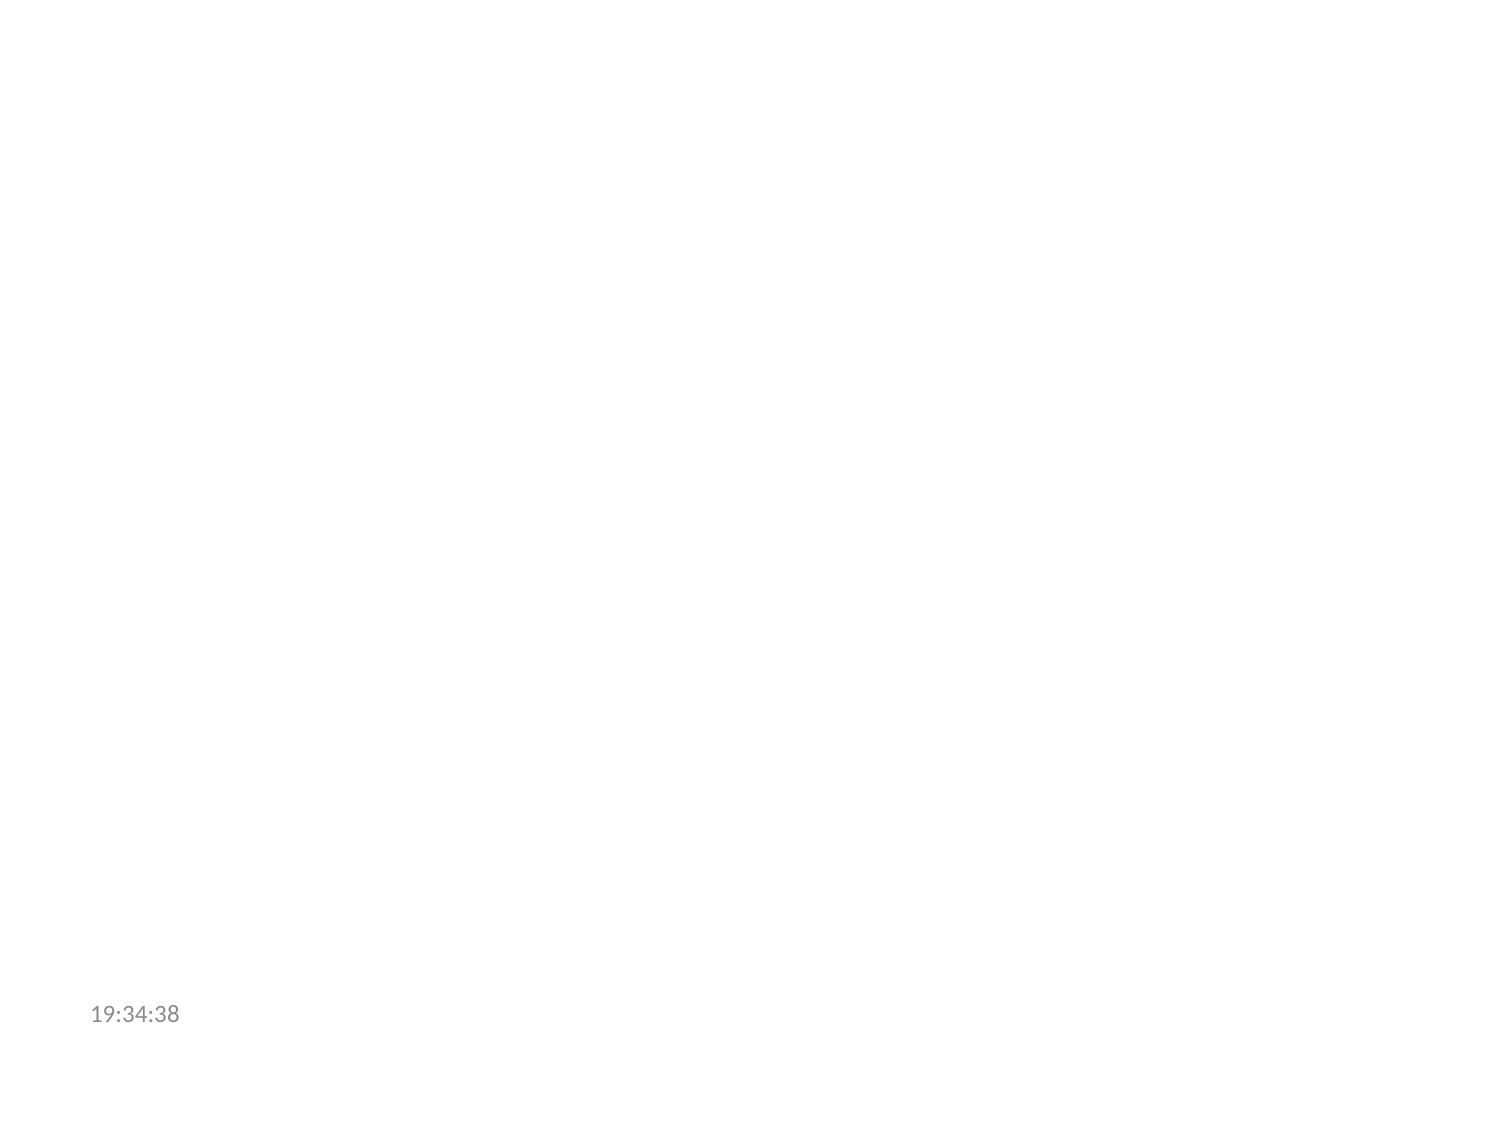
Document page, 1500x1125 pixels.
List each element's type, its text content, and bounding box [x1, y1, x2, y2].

text_box 15:35:09 [75, 982, 425, 1043]
